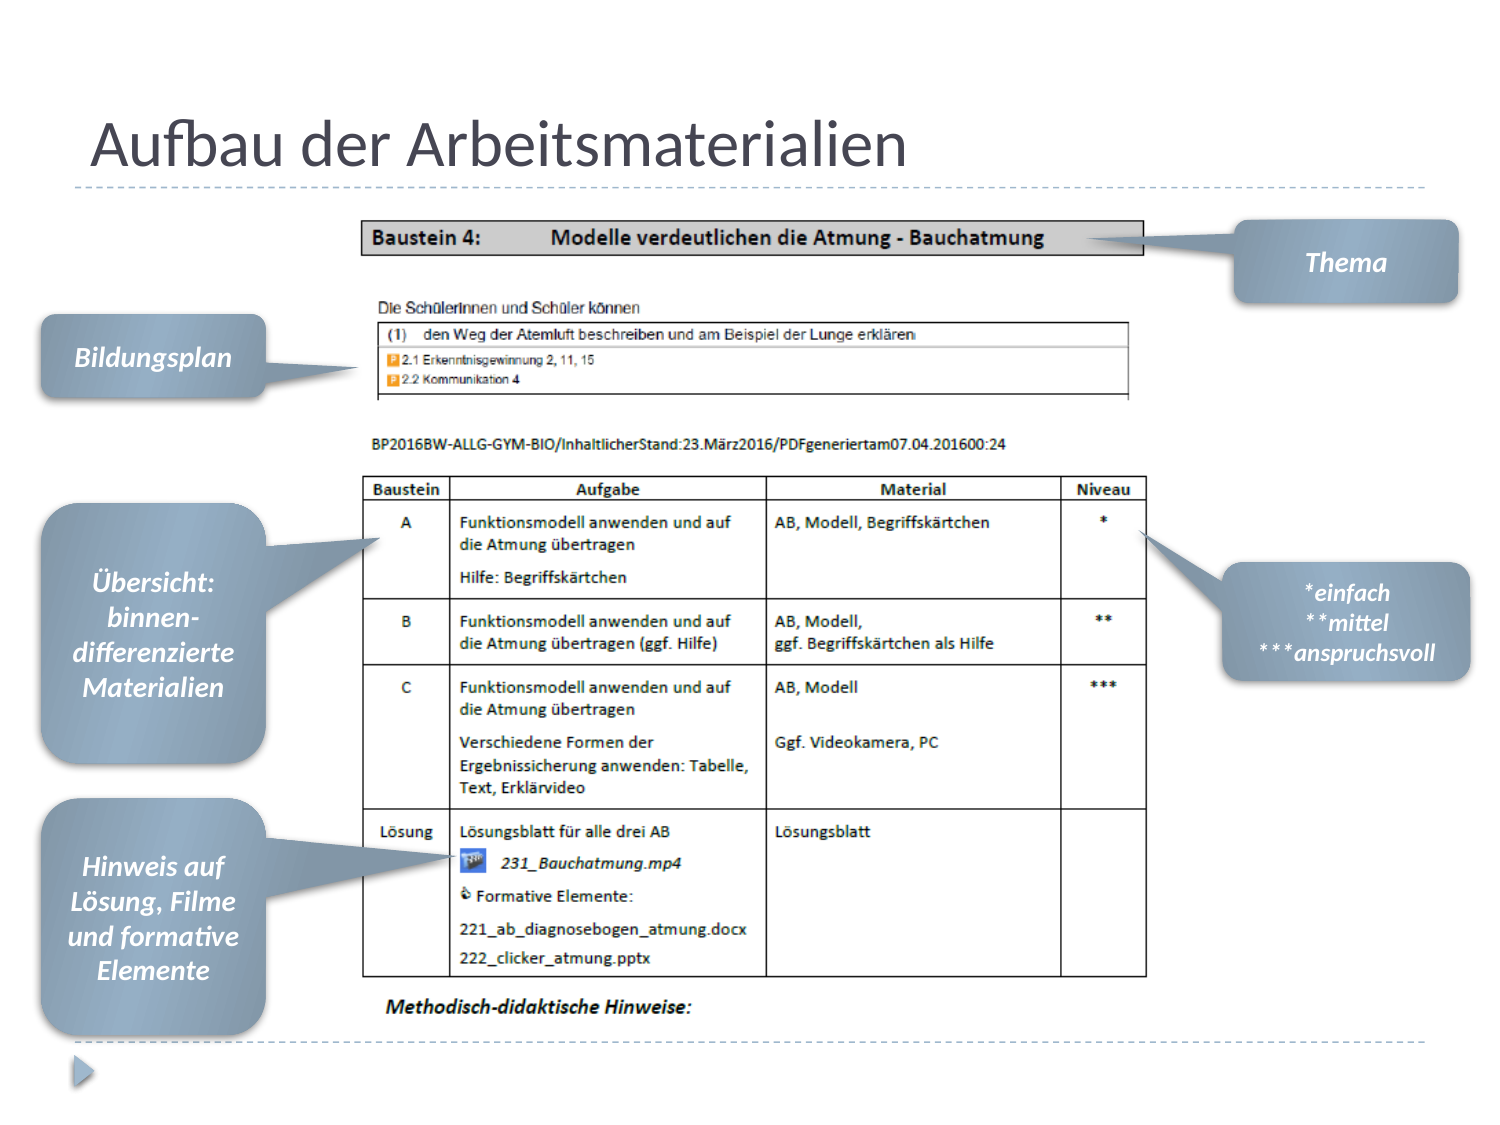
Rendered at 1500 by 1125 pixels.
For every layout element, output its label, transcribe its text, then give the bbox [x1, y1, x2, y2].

text_box Thema [1159, 219, 1459, 303]
picture [346, 207, 1154, 984]
picture [371, 987, 1081, 1031]
text_box Übersicht: binnen-differenzierte Materialien [41, 503, 340, 764]
text_box *einfach **mittel ***anspruchsvoll [1159, 542, 1471, 681]
title Aufbau der Arbeitsmaterialien [74, 37, 1426, 188]
text_box Bildungsplan [41, 314, 340, 398]
text_box Hinweis auf Lösung, Filme und formative Elemente [41, 798, 340, 1035]
